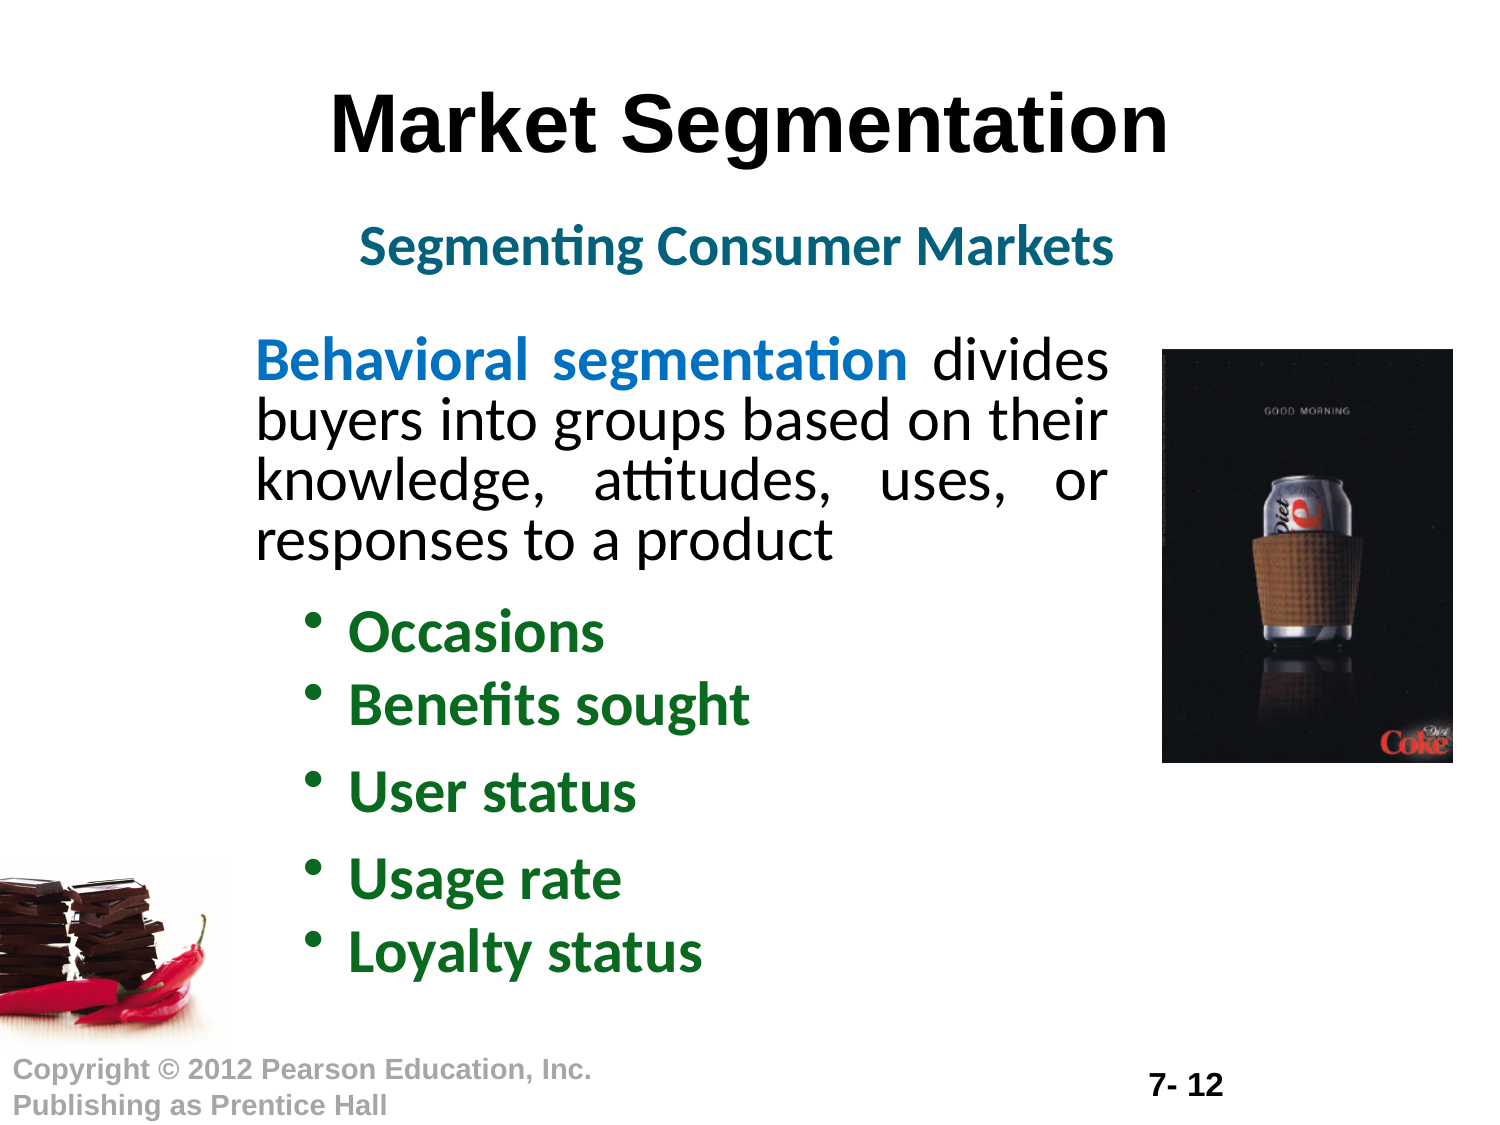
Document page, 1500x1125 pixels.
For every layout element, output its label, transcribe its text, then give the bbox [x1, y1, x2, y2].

picture [1162, 349, 1453, 763]
picture [0, 862, 225, 1050]
list Segmenting Consumer Markets [149, 199, 1326, 263]
title Market Segmentation [112, 37, 1388, 226]
list Behavioral segmentation divides buyers into groups based on their knowledge, attitudes, uses, or responses to a product Occasions Benefits sought User status Usage rate Loyalty status [239, 324, 1126, 876]
